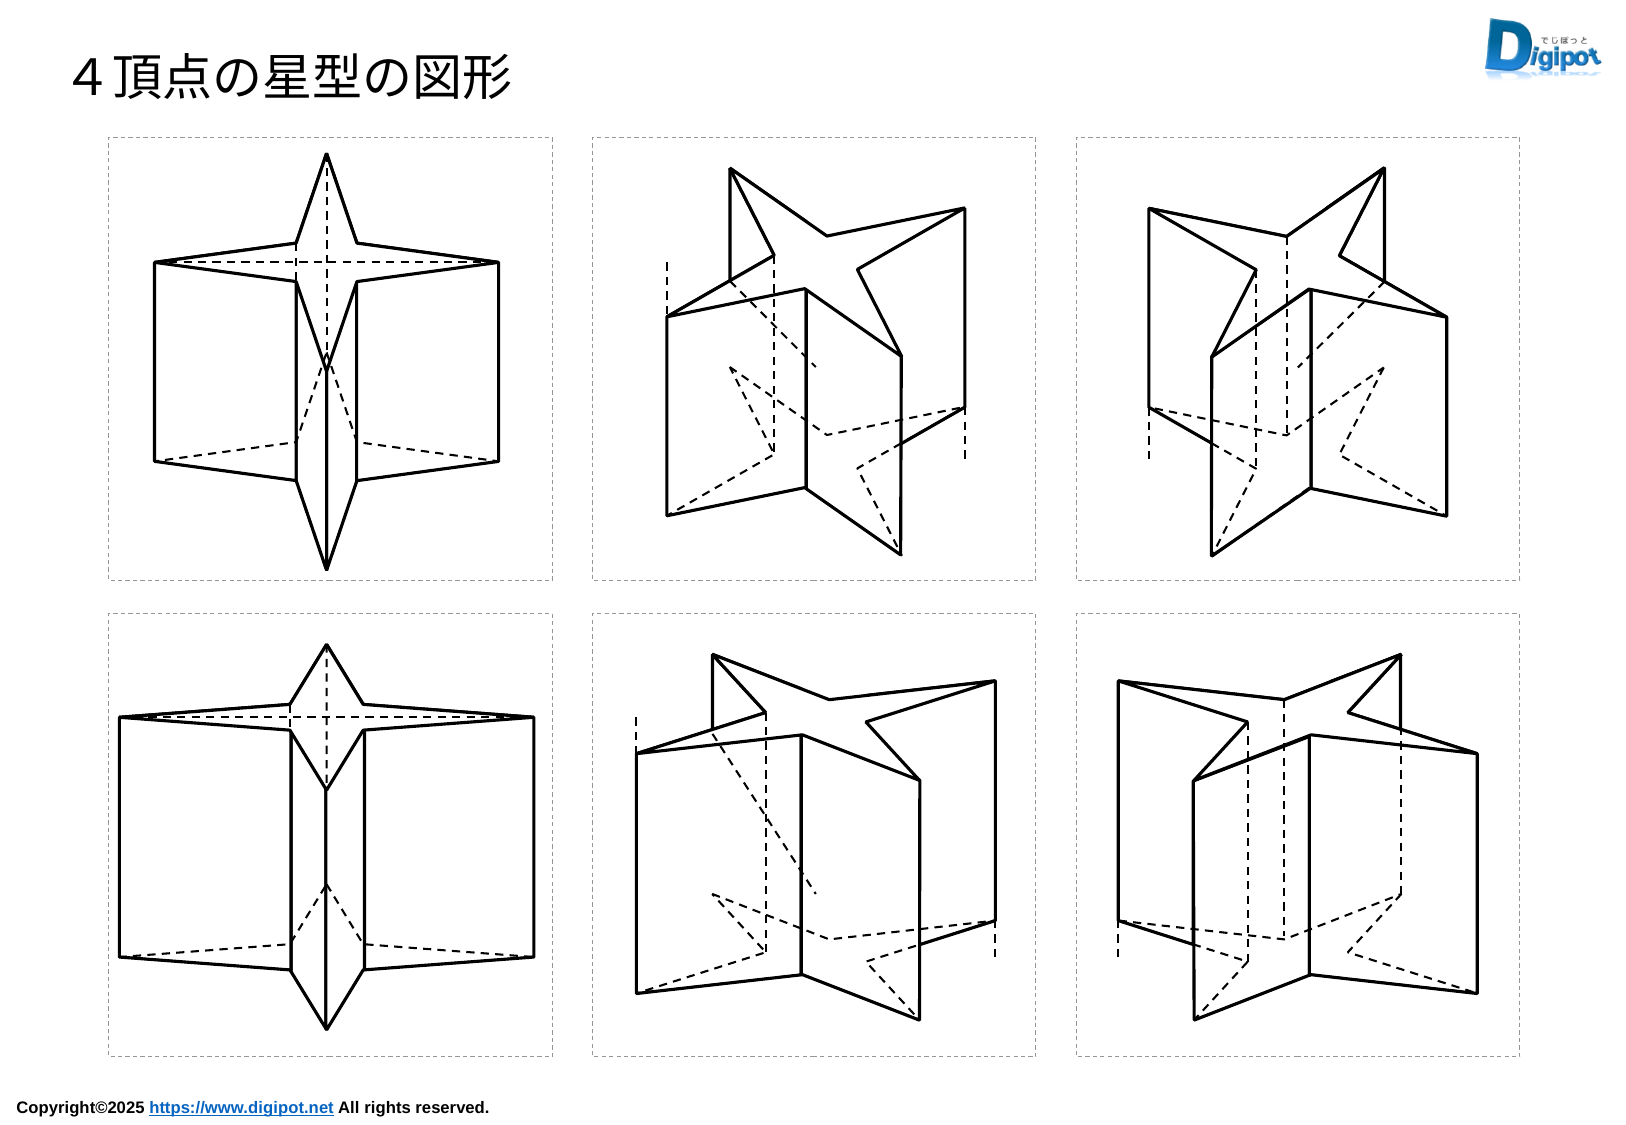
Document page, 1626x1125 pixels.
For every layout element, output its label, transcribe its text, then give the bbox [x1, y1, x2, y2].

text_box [636, 654, 996, 1021]
text_box ４頂点の星型の図形 [47, 38, 528, 113]
picture [1485, 18, 1602, 82]
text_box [119, 644, 534, 1030]
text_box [1118, 654, 1478, 1021]
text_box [154, 153, 499, 571]
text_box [1148, 167, 1447, 557]
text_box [666, 168, 965, 556]
